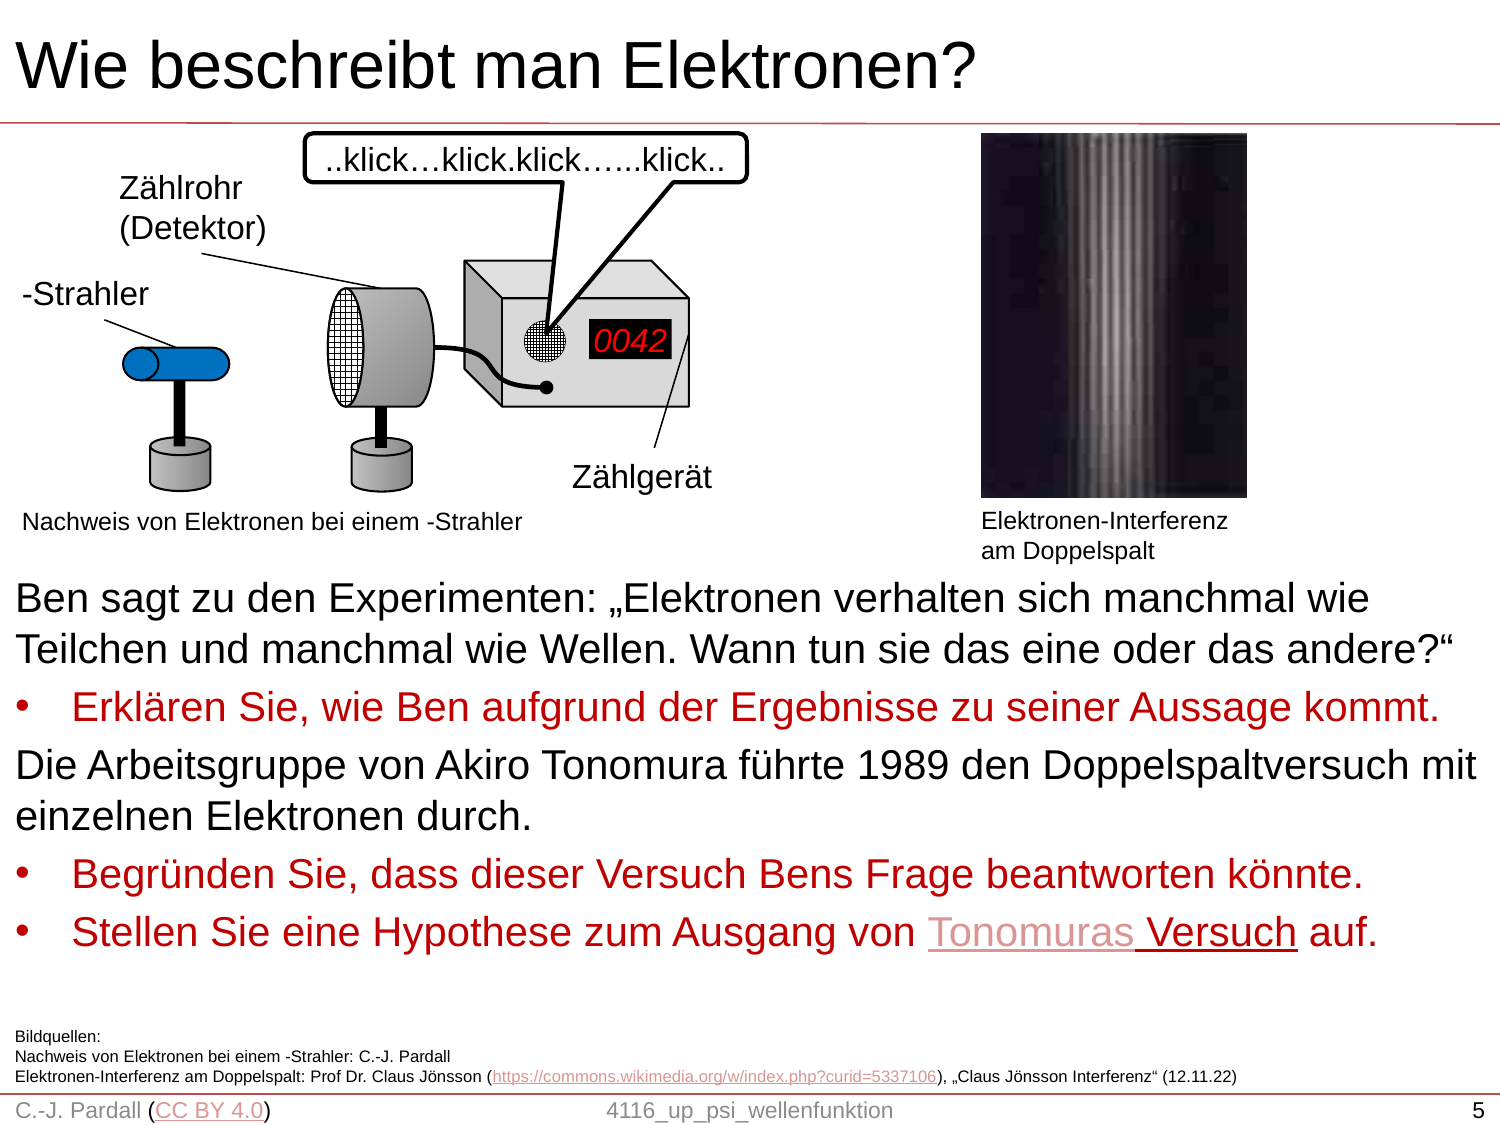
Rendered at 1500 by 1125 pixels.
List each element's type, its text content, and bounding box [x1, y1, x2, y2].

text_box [6, 133, 752, 544]
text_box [980, 133, 1248, 574]
title Wie beschreibt man Elektronen? [0, 0, 1500, 123]
slide_number C.-J. Pardall [0, 1094, 350, 1125]
footer 4116_up_psi_wellenfunktion [512, 1094, 988, 1125]
list Ben sagt zu den Experimenten: „Elektronen verhalten sich manchmal wie Teilchen und manchmal wie Wellen. Wann tun sie das eine oder das andere?“ Erklären Sie, wie Ben aufgrund der Ergebnisse zu seiner Aussage kommt. Die Arbeitsgruppe von Akiro Tonomura führte 1989 den Doppelspaltversuch mit einzelnen Elektronen durch. Begründen Sie, dass dieser Versuch Bens Frage beantworten könnte. Stellen Sie eine Hypothese zum Ausgang von Tonomuras Versuch auf. [0, 563, 1500, 1000]
